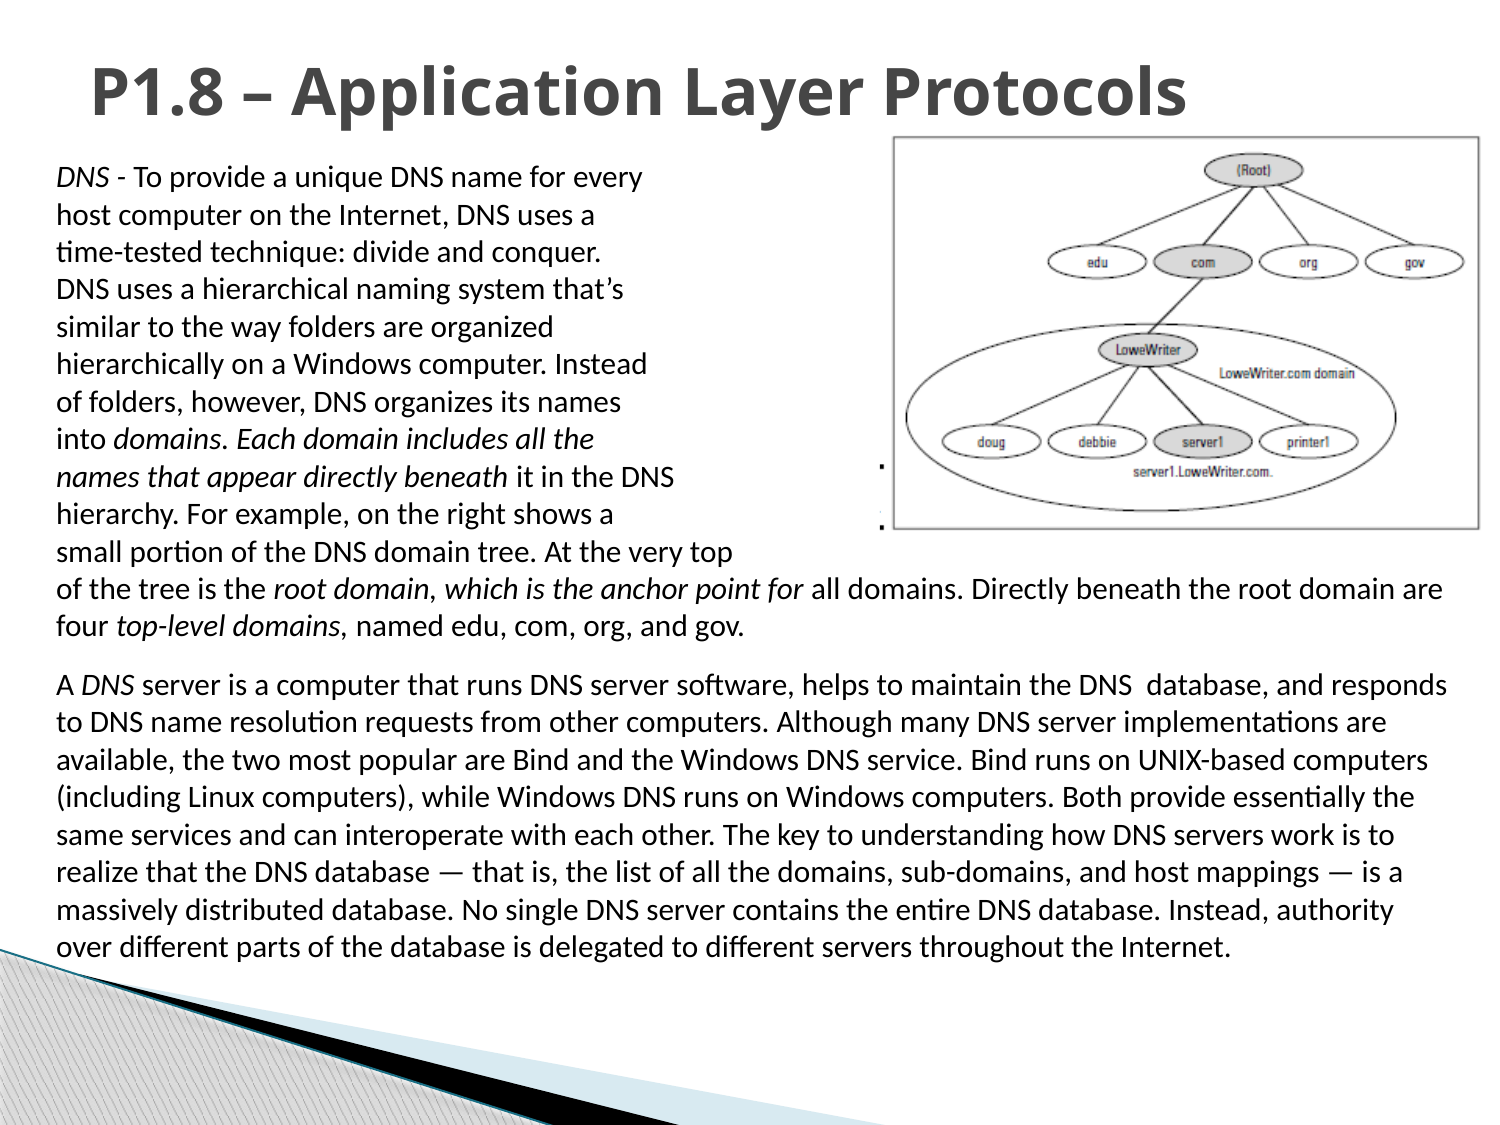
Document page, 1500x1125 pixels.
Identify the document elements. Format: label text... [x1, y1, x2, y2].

list DNS - To provide a unique DNS name for every host computer on the Internet, DNS uses a time-tested technique: divide and conquer. DNS uses a hierarchical naming system that’s similar to the way folders are organized hierarchically on a Windows computer. Instead of folders, however, DNS organizes its names into domains. Each domain includes all the names that appear directly beneath it in the DNS hierarchy. For example, on the right shows a small portion of the DNS domain tree. At the very top of the tree is the root domain, which is the anchor point for all domains. Directly beneath the root domain are four top-level domains, named edu, com, org, and gov. A DNS server is a computer that runs DNS server software, helps to maintain the DNS database, and responds to DNS name resolution requests from other computers. Although many DNS server implementations are available, the two most popular are Bind and the Windows DNS service. Bind runs on UNIX-based computers (including Linux computers), while Windows DNS runs on Windows computers. Both provide essentially the same services and can interoperate with each other. The key to understanding how DNS servers work is to realize that the DNS database — that is, the list of all the domains, sub-domains, and host mappings — is a massively distributed database. No single DNS server contains the entire DNS database. Instead, authority over different parts of the database is delegated to different servers throughout the Internet. [41, 149, 1471, 1000]
title P1.8 – Application Layer Protocols [75, 19, 1425, 159]
picture [879, 125, 1495, 540]
